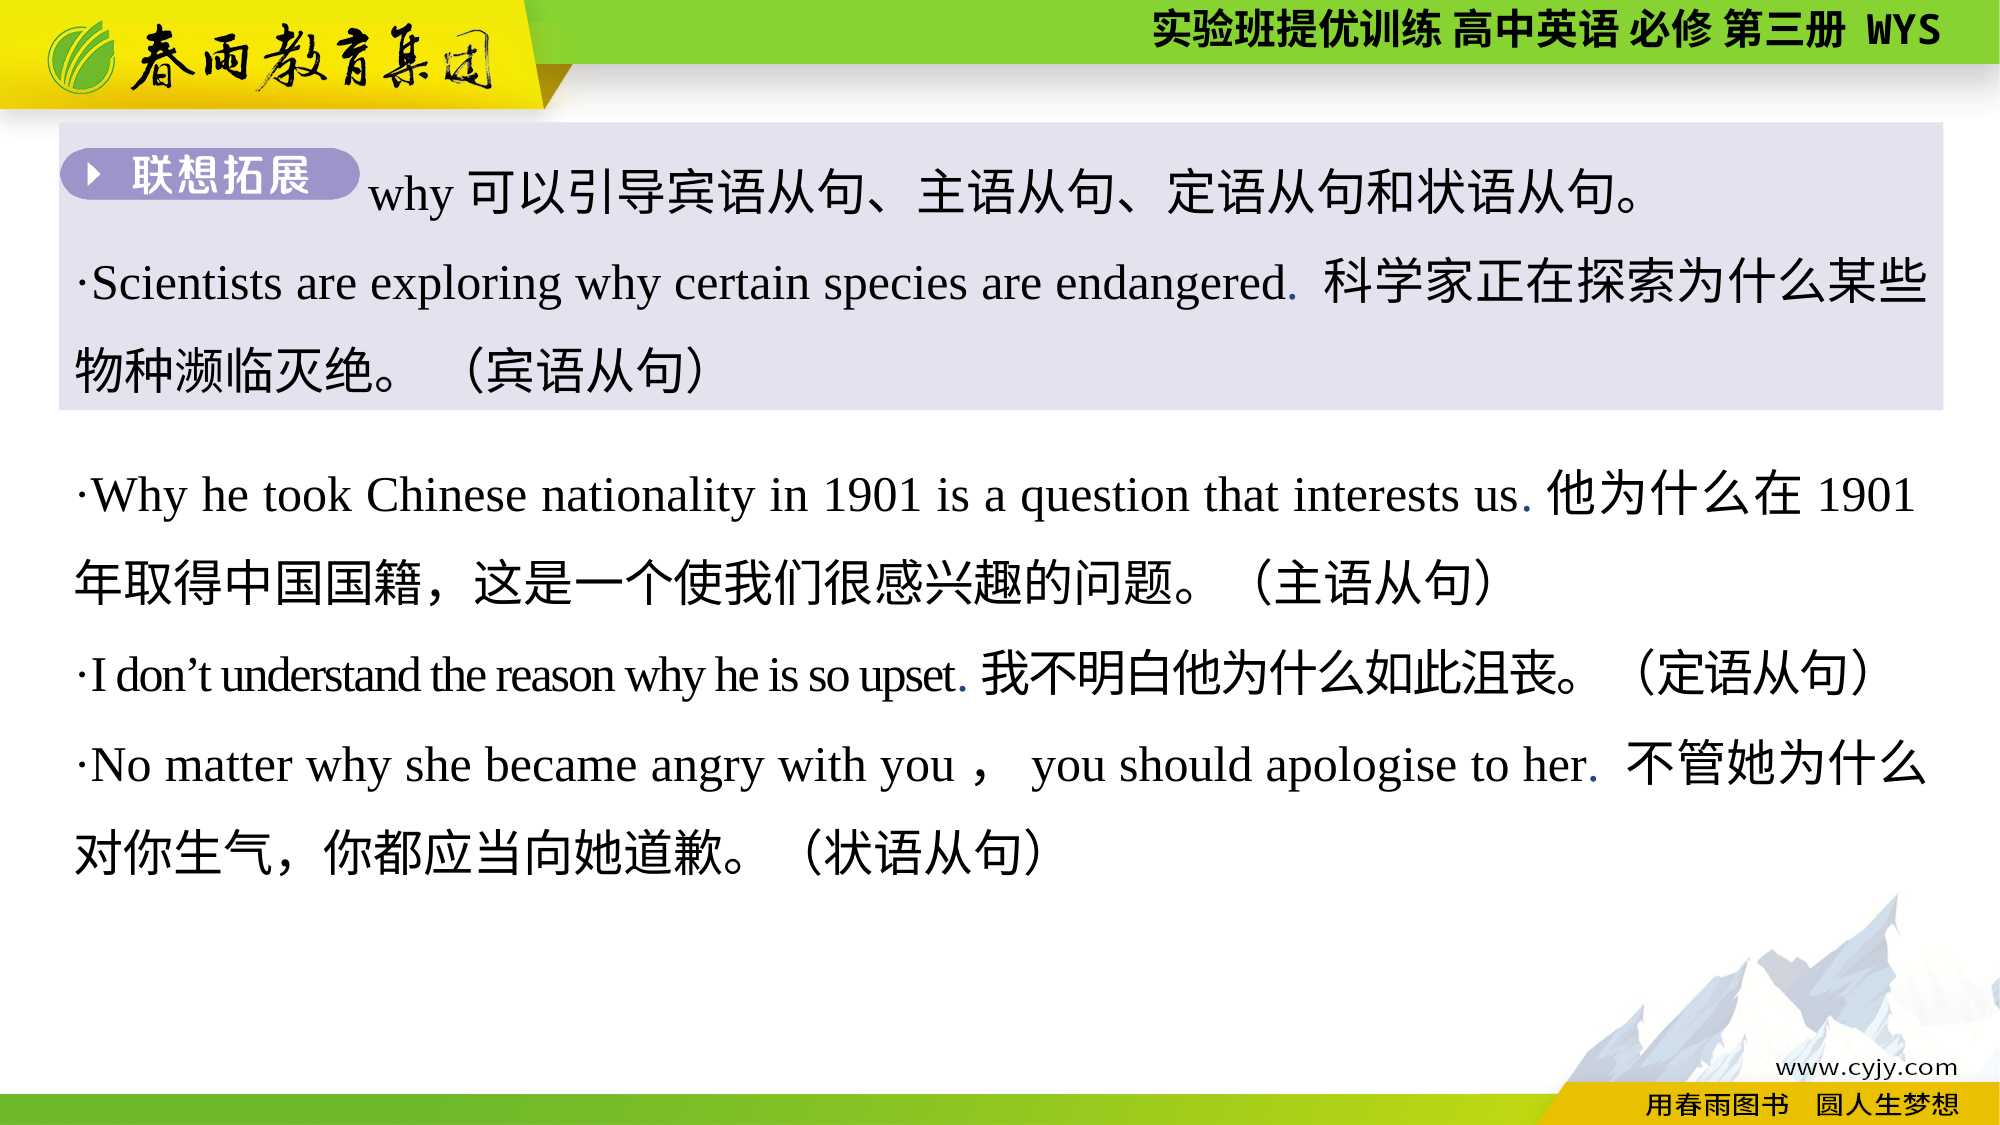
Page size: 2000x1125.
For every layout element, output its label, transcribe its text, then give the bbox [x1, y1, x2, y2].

text_box ·Why he took Chinese nationality in 1901 is a question that interests us.他为什么在1901年取得中国国籍，这是一个使我们很感兴趣的问题。（主语从句） ·I don’t understand the reason why he is so upset.我不明白他为什么如此沮丧。（定语从句） ·No matter why she became angry with you，you should apologise to her. 不管她为什么对你生气，你都应当向她道歉。（状语从句） [59, 423, 1944, 889]
list why可以引导宾语从句、主语从句、定语从句和状语从句。 ·Scientists are exploring why certain species are endangered. 科学家正在探索为什么某些物种濒临灭绝。 （宾语从句） [59, 122, 1944, 411]
picture [0, 0, 2000, 1125]
